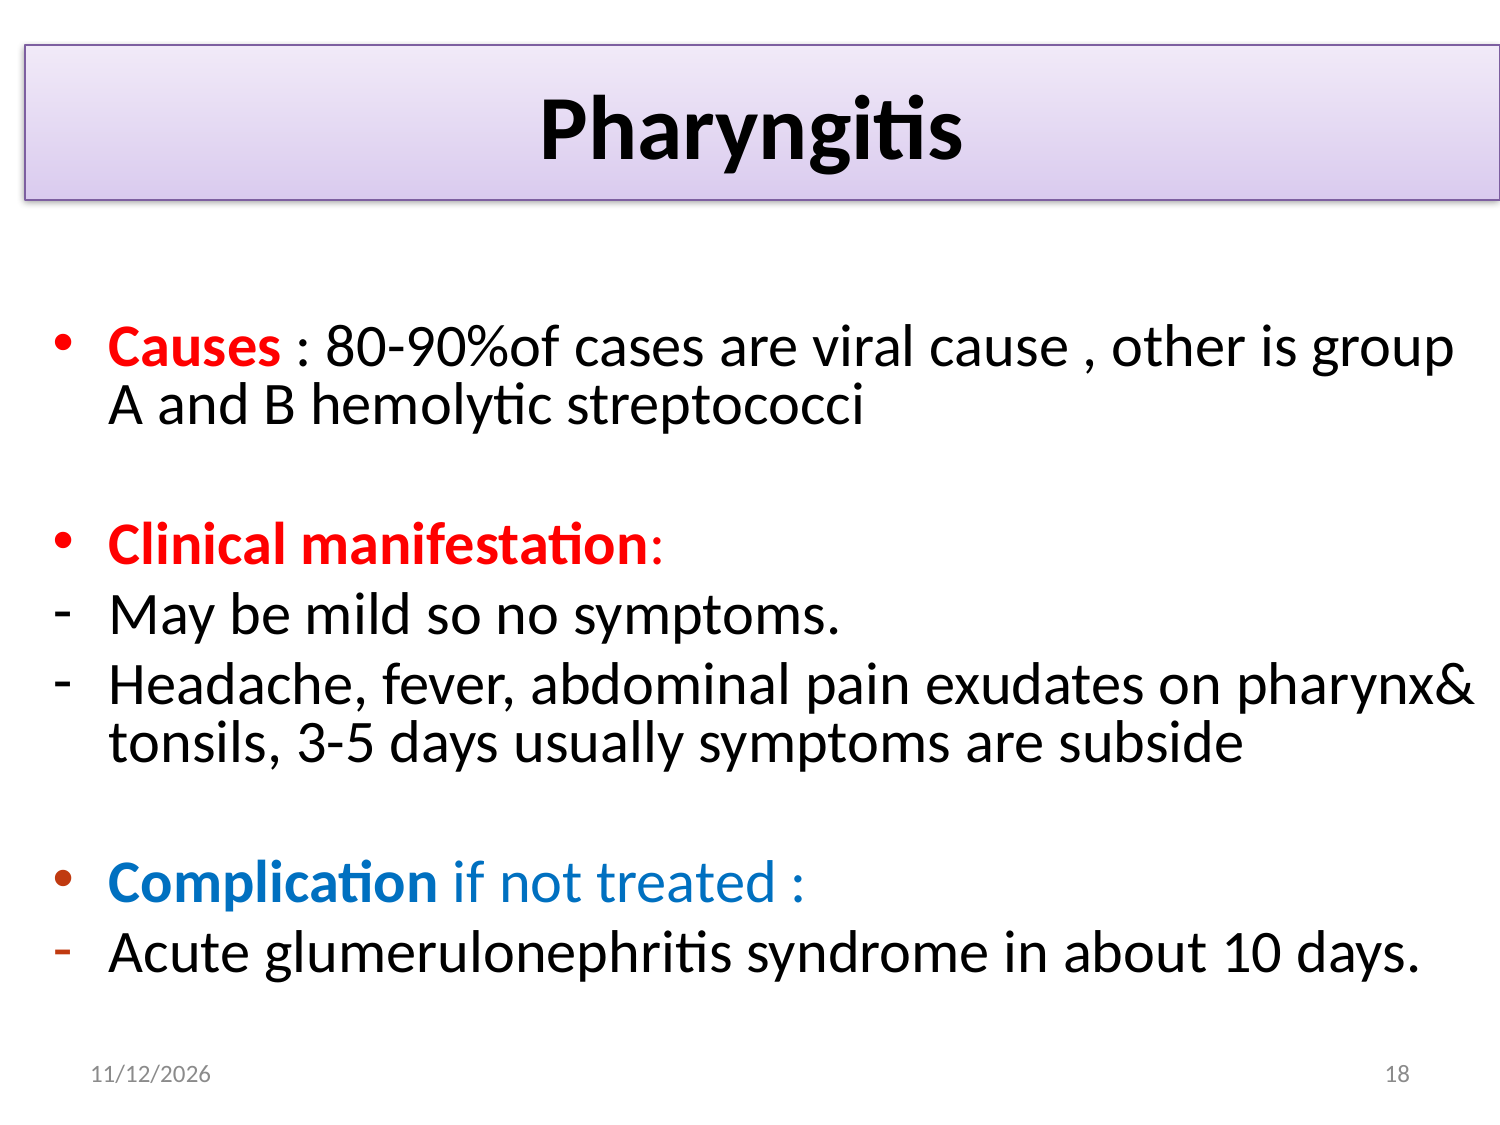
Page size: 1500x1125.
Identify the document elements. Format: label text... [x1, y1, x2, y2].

title Pharyngitis [24, 44, 1500, 201]
list Causes : 80-90%of cases are viral cause , other is group A and B hemolytic streptococci Clinical manifestation: May be mild so no symptoms. Headache, fever, abdominal pain exudates on pharynx& tonsils, 3-5 days usually symptoms are subside Complication if not treated : Acute glumerulonephritis syndrome in about 10 days. [37, 312, 1500, 1125]
